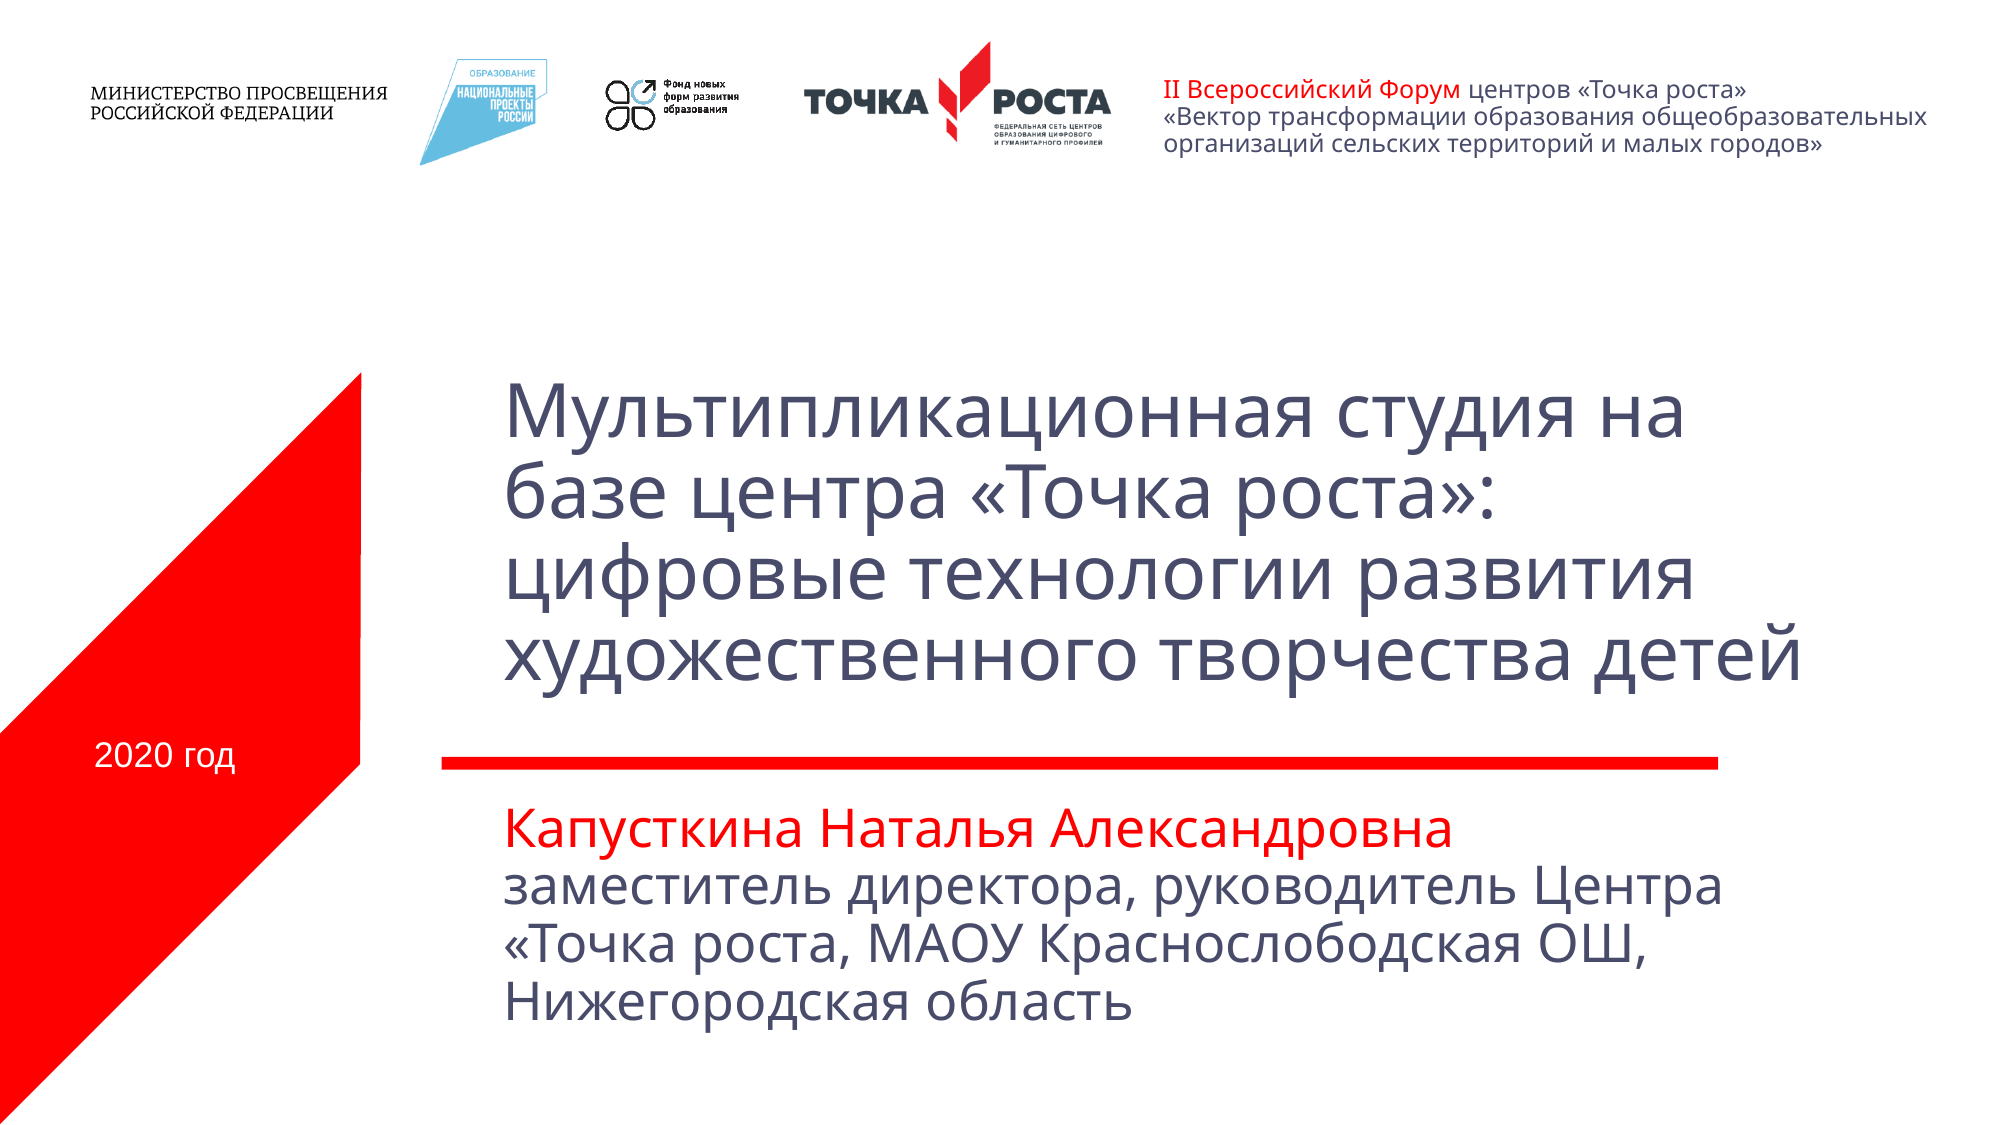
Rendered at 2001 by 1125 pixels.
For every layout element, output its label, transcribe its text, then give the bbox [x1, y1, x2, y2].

picture [795, 33, 1120, 151]
text_box Мультипликационная студия на базе центра «Точка роста»: цифровые технологии развития художественного творчества детей [496, 312, 1818, 757]
text_box Капусткина Наталья Александровна заместитель директора, руководитель Центра «Точка роста, МАОУ Краснослободская ОШ, Нижегородская область [496, 797, 1739, 993]
picture [83, 79, 392, 126]
picture [413, 56, 549, 169]
text_box II Всероссийский Форум центров «Точка роста» «Вектор трансформации образования общеобразовательных организаций сельских территорий и малых городов» [1156, 73, 1951, 185]
picture [603, 74, 741, 134]
text_box 2020 год [86, 685, 366, 807]
text_box [439, 755, 1720, 772]
